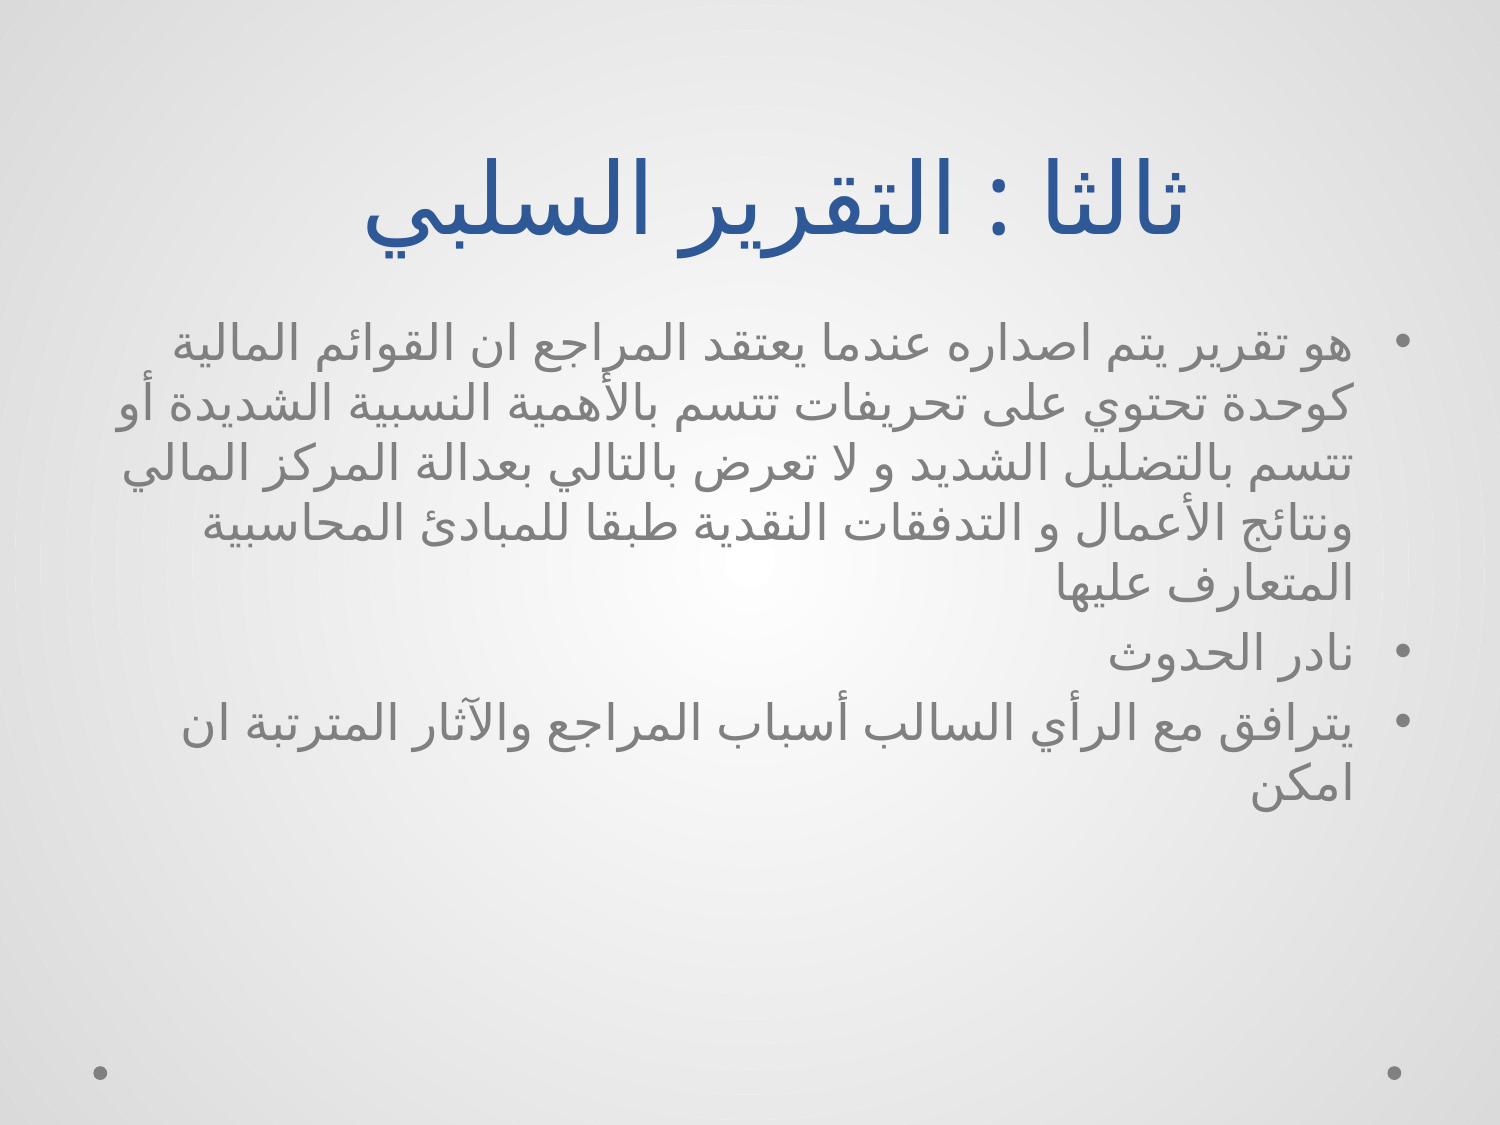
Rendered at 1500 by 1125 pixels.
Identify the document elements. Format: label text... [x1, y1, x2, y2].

list هو تقرير يتم اصداره عندما يعتقد المراجع ان القوائم المالية كوحدة تحتوي على تحريفات تتسم بالأهمية النسبية الشديدة أو تتسم بالتضليل الشديد و لا تعرض بالتالي بعدالة المركز المالي ونتائج الأعمال و التدفقات النقدية طبقا للمبادئ المحاسبية المتعارف عليها نادر الحدوث يترافق مع الرأي السالب أسباب المراجع والآثار المترتبة ان امكن [76, 302, 1427, 1035]
title ثالثا : التقرير السلبي [75, 0, 1425, 263]
